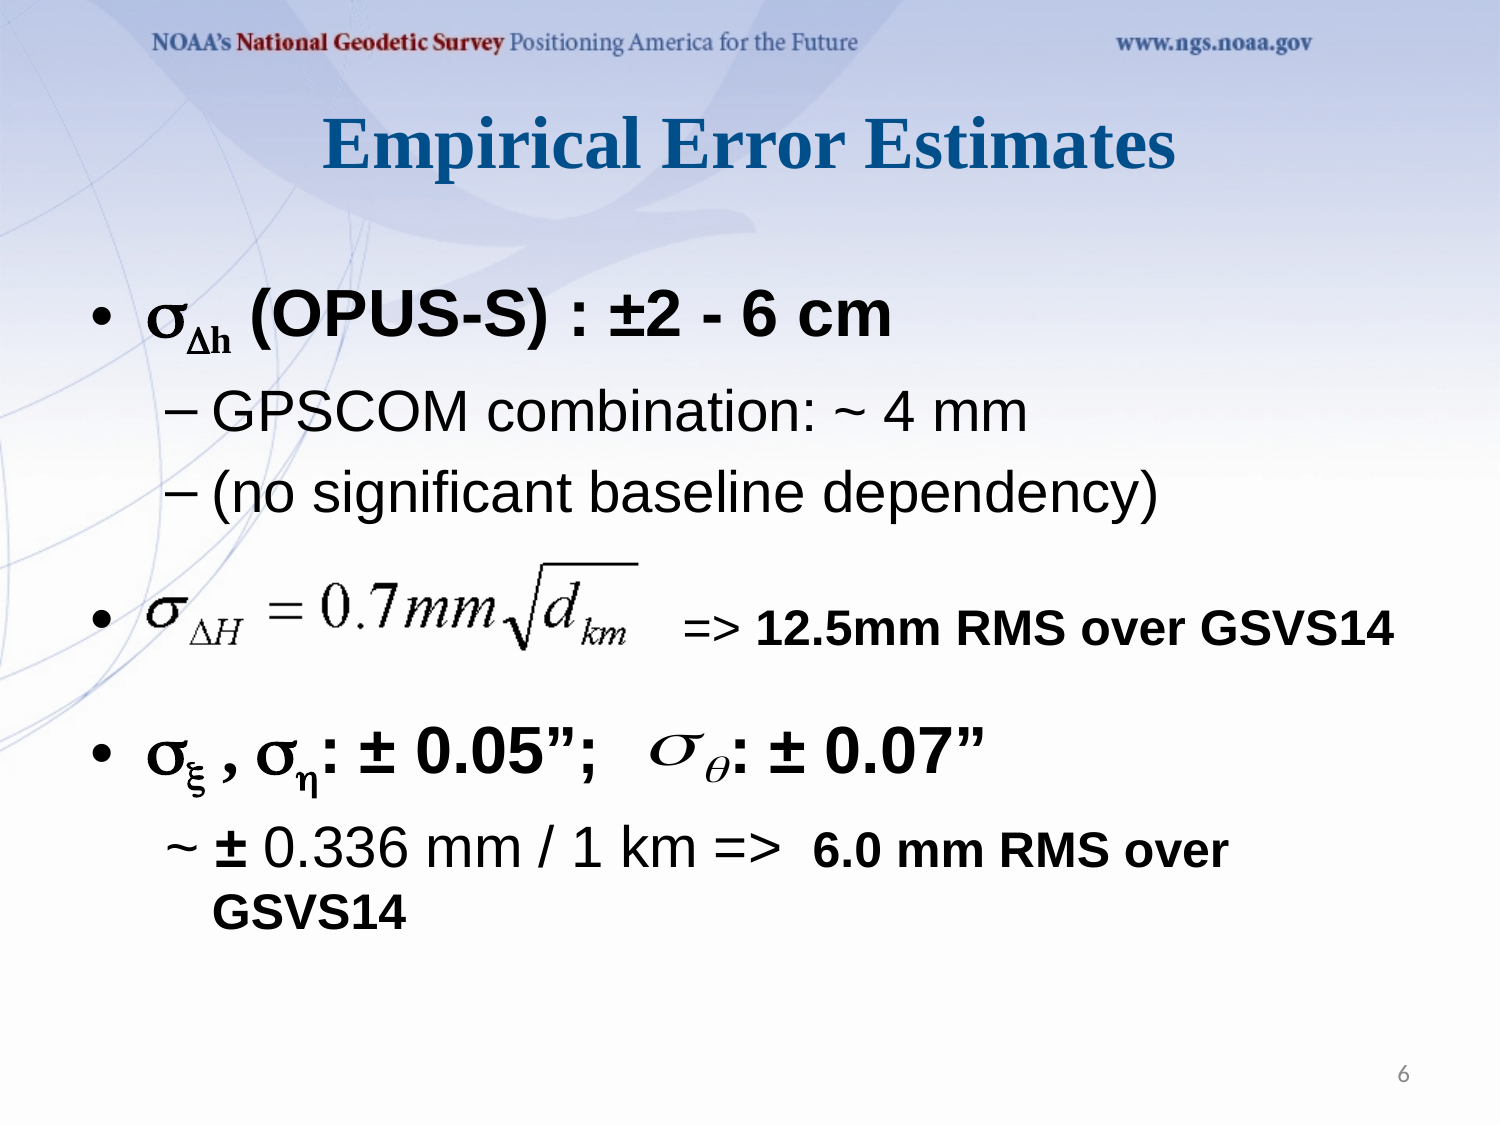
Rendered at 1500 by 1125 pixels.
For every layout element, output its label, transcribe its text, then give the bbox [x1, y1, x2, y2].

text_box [637, 699, 751, 799]
picture [0, 0, 1500, 1125]
slide_number 6 [1074, 1042, 1425, 1103]
title Empirical Error Estimates [75, 45, 1425, 233]
list sDh (OPUS-S) : ±2 - 6 cm GPSCOM combination: ~ 4 mm (no significant baseline dependency) => 12.5mm RMS over GSVS14 sx , sh: ± 0.05”; : ± 0.07” ~ ± 0.336 mm / 1 km => 6.0 mm RMS over GSVS14 [75, 262, 1425, 1005]
